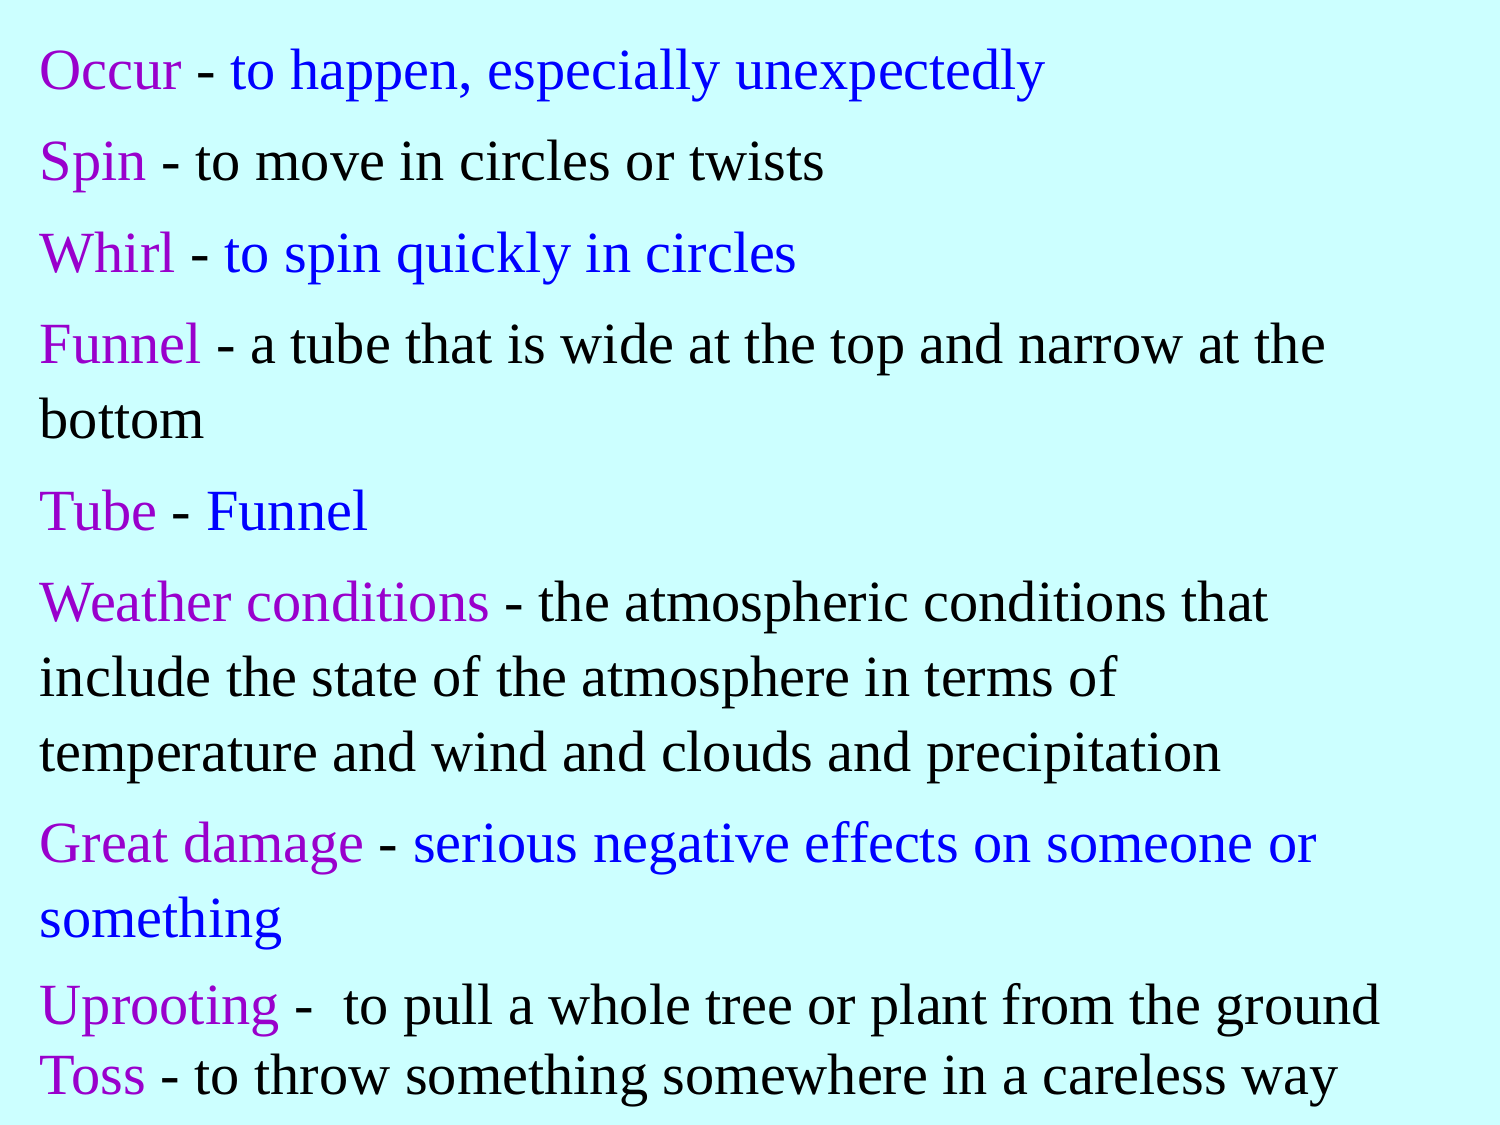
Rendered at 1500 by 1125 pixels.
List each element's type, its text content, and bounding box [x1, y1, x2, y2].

text_box Occur - to happen, especially unexpectedly Spin - to move in circles or twists Whirl - to spin quickly in circles Funnel - a tube that is wide at the top and narrow at the bottom Tube - Funnel Weather conditions - the atmospheric conditions that include the state of the atmosphere in terms of temperature and wind and clouds and precipitation Great damage - serious negative effects on someone or something Uprooting - to pull a whole tree or plant from the ground Toss - to throw something somewhere in a careless way [24, 18, 1425, 1114]
